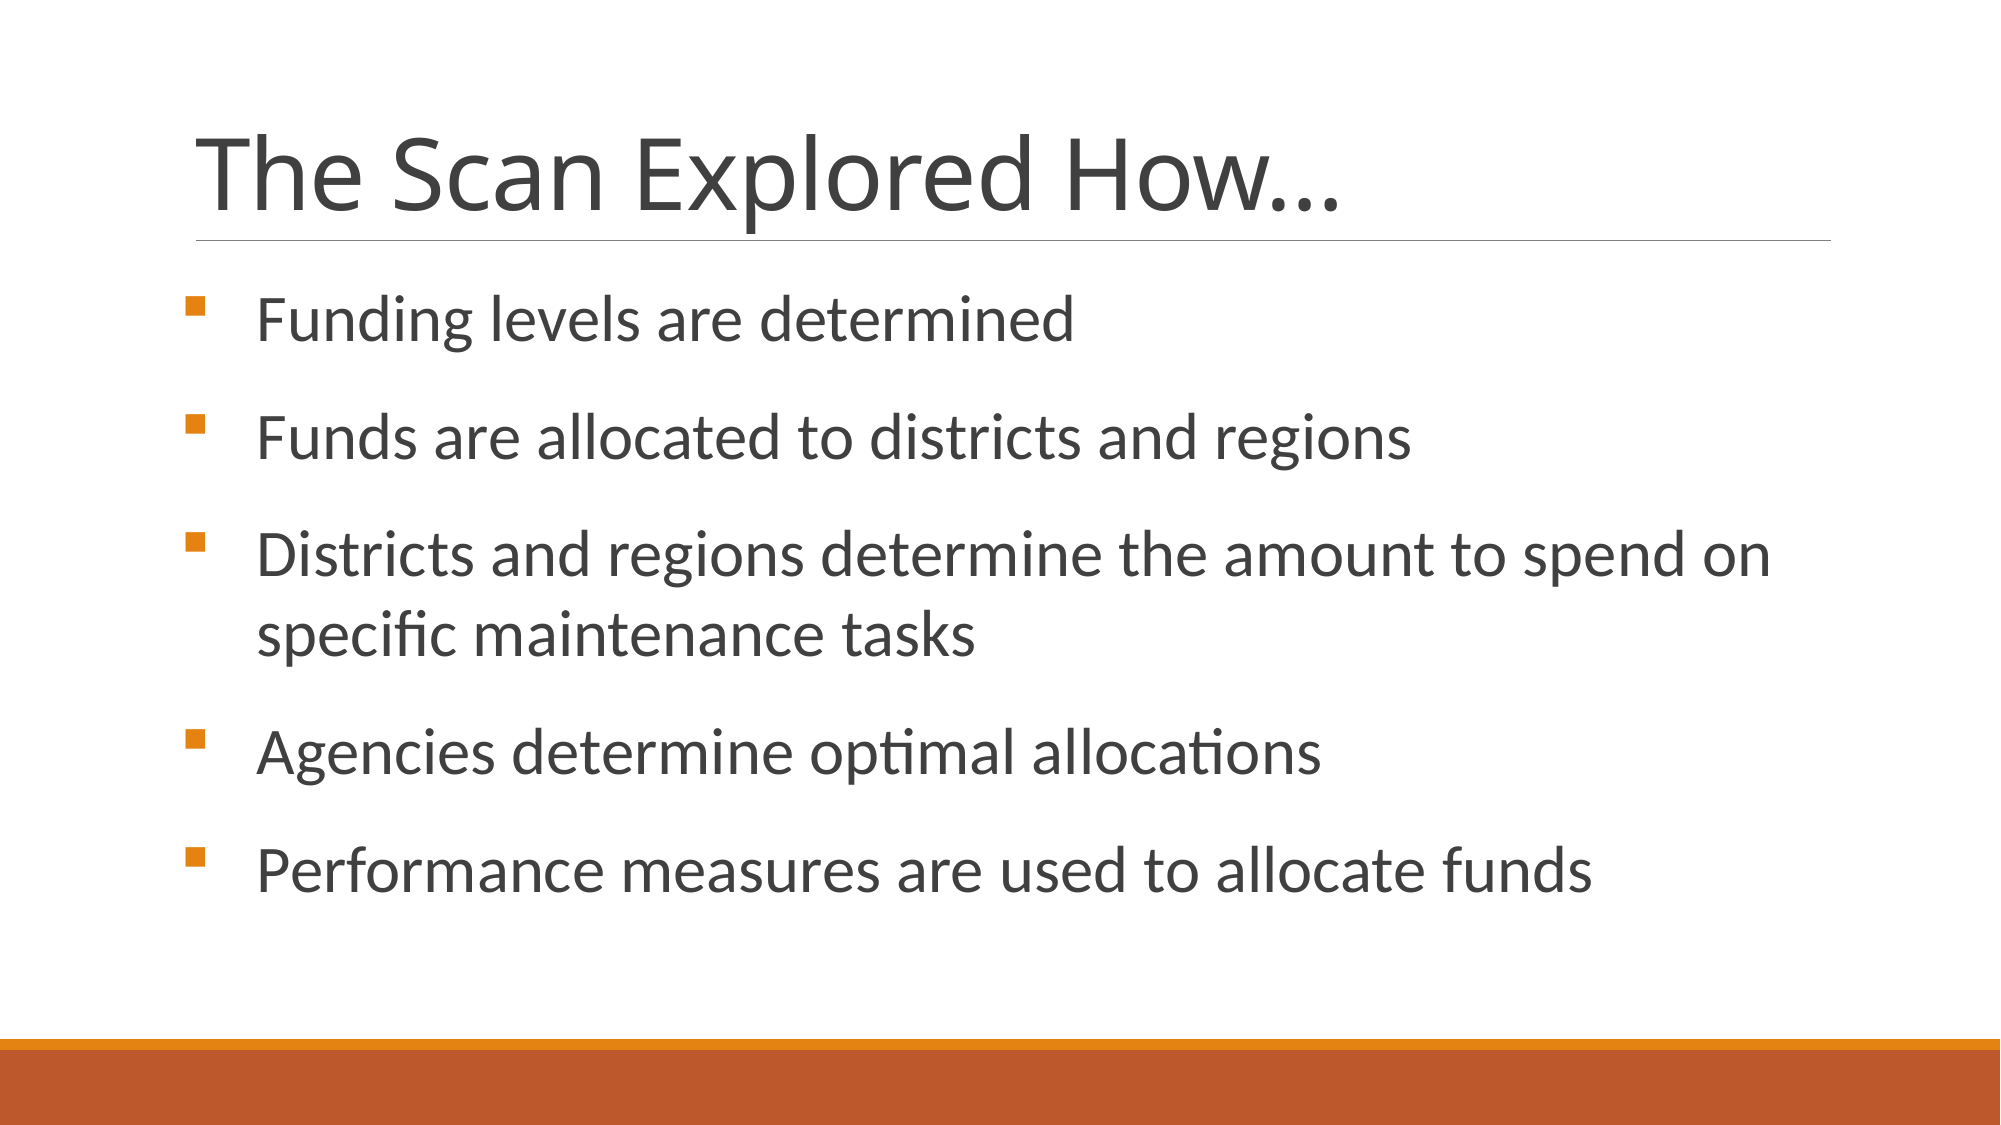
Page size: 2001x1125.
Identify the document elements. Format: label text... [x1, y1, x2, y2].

title The Scan Explored How… [180, 0, 1830, 239]
list Funding levels are determined Funds are allocated to districts and regions Districts and regions determine the amount to spend on specific maintenance tasks Agencies determine optimal allocations Performance measures are used to allocate funds [180, 267, 1830, 928]
